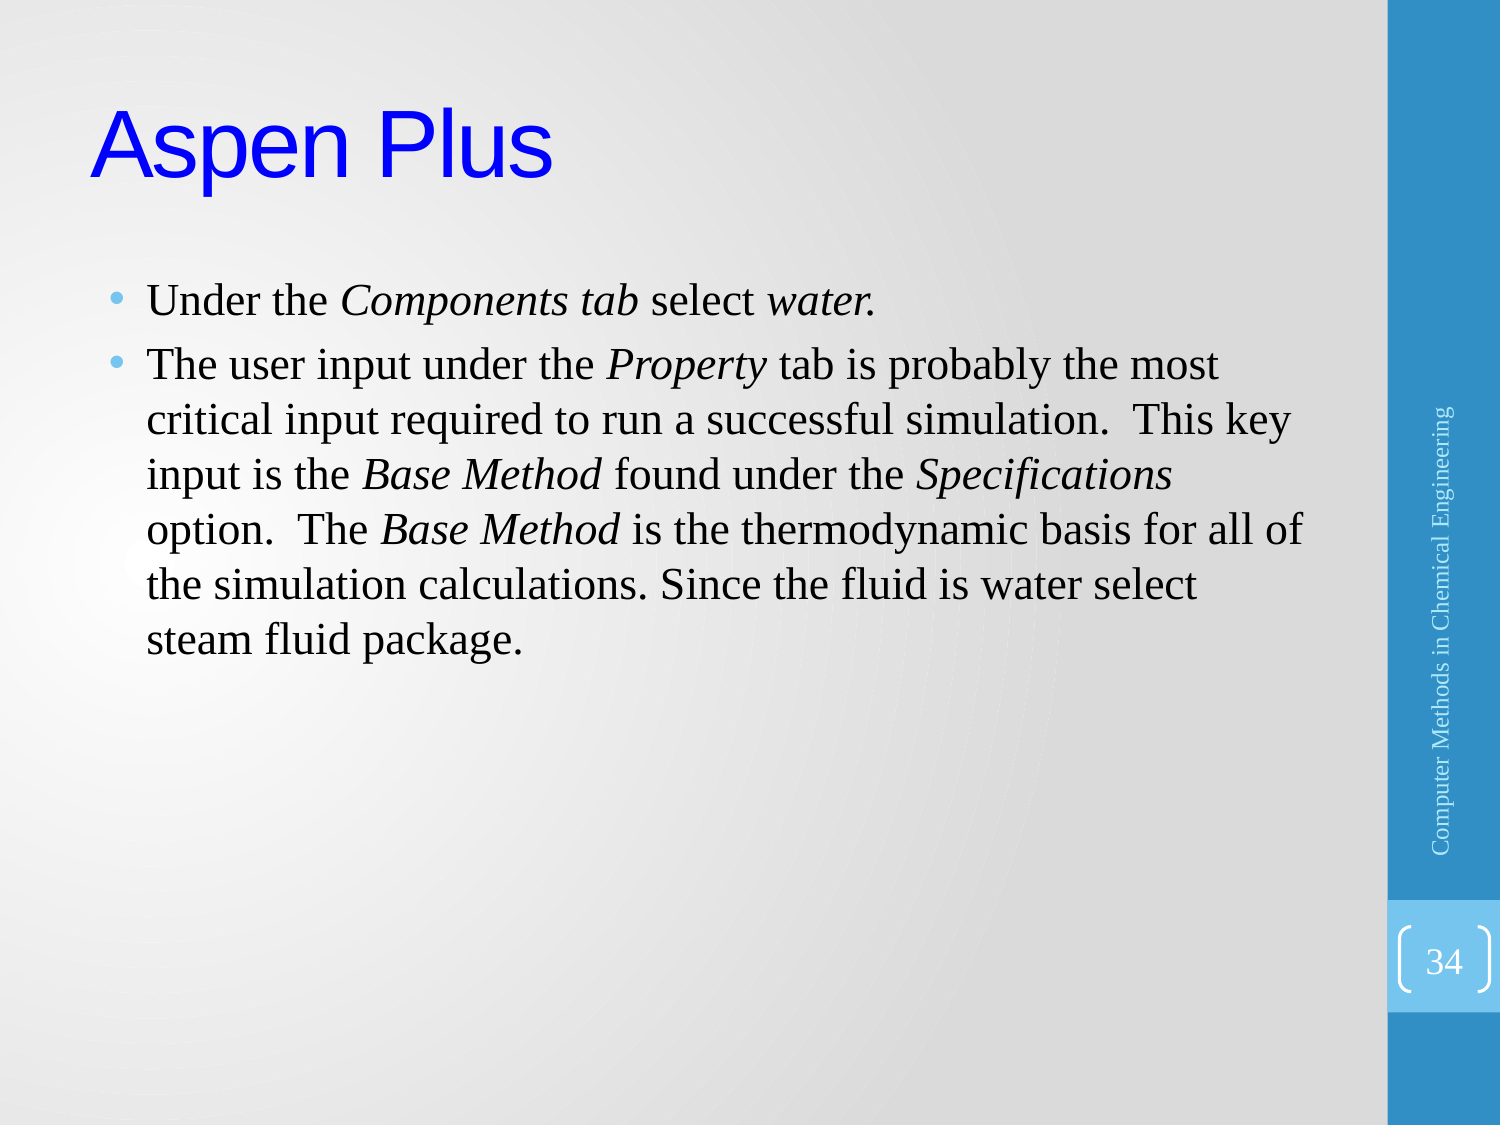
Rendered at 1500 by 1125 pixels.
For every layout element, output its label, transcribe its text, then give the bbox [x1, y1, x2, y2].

slide_number 34 [1397, 925, 1492, 994]
title Aspen Plus [75, 45, 1325, 233]
footer Computer Methods in Chemical Engineering [1408, 391, 1469, 889]
list Under the Components tab select water. The user input under the Property tab is probably the most critical input required to run a successful simulation. This key input is the Base Method found under the Specifications option. The Base Method is the thermodynamic basis for all of the simulation calculations. Since the fluid is water select steam fluid package. [75, 262, 1325, 1050]
